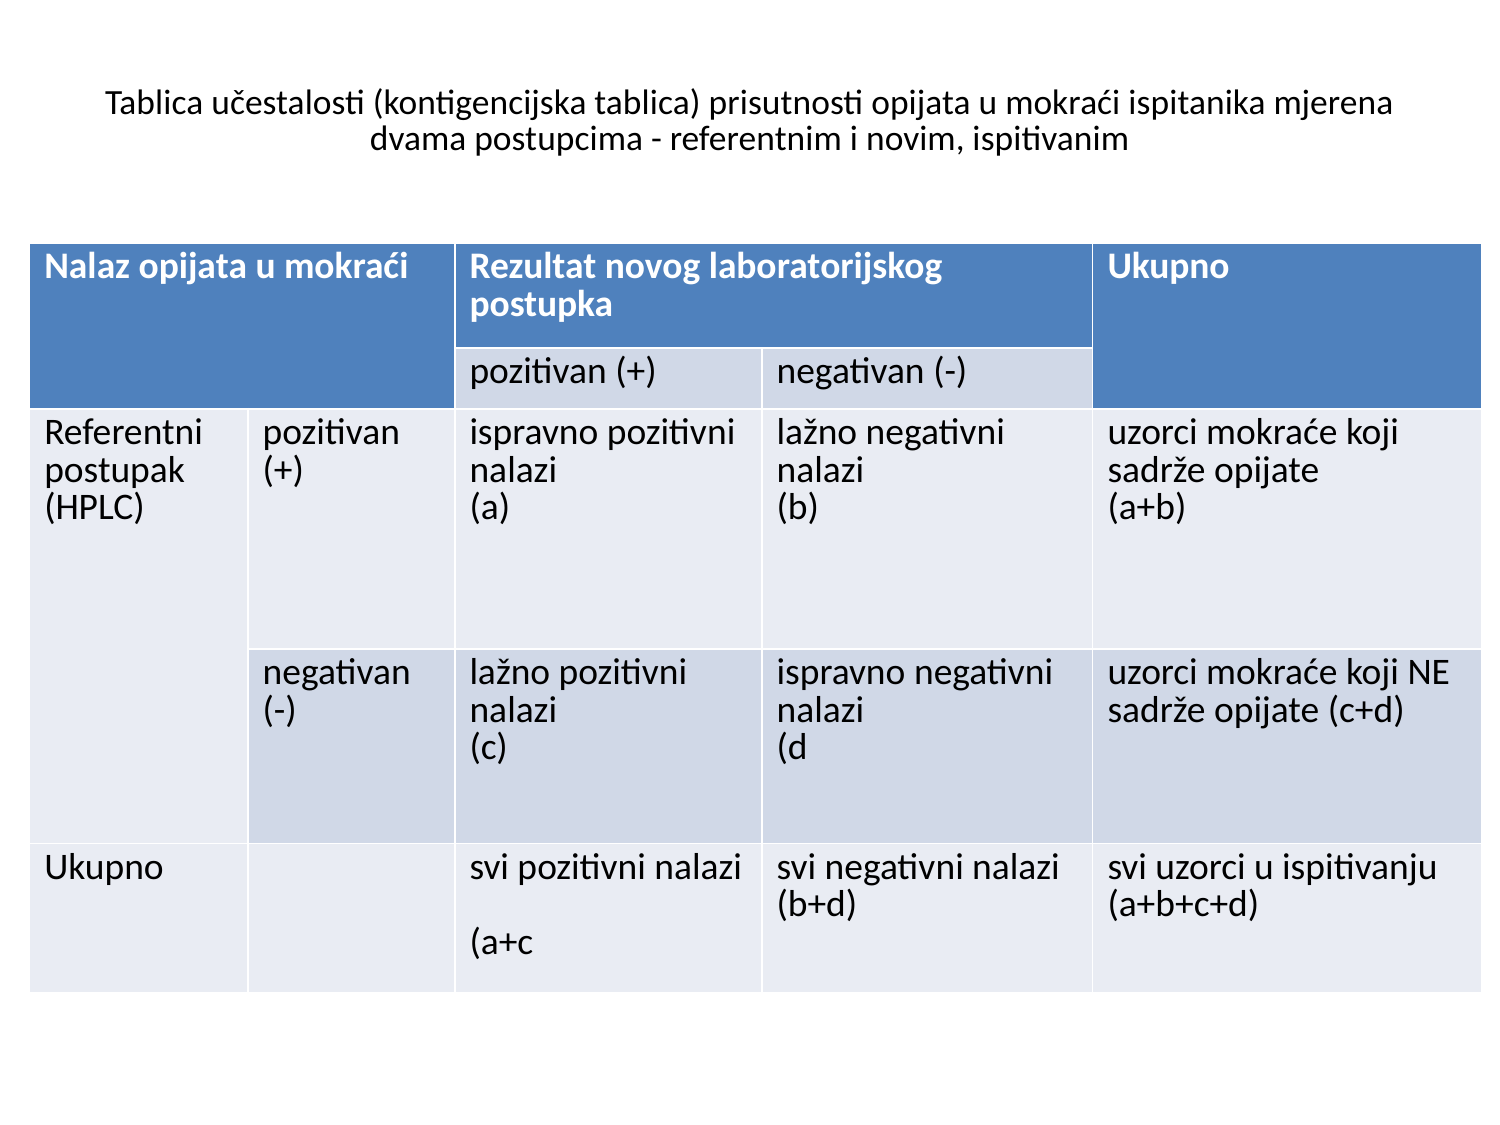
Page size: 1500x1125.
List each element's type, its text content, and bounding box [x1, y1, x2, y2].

table_cell uzorci mokraće koji NE sadrže opijate (c+d) [1093, 650, 1481, 843]
table_header Nalaz opijata u mokraći [30, 244, 454, 408]
table_cell lažno negativni nalazi (b) [763, 410, 1092, 648]
table_cell lažno pozitivni nalazi (c) [456, 650, 761, 843]
table_cell uzorci mokraće koji sadrže opijate (a+b) [1093, 410, 1481, 648]
table_cell ispravno negativni nalazi (d [763, 650, 1092, 843]
table_cell negativan (-) [763, 349, 1092, 408]
table_cell Referentni postupak (HPLC) [30, 410, 247, 843]
title Tablica učestalosti (kontigencijska tablica) prisutnosti opijata u mokraći ispitanika mjerena dvama postupcima - referentnim i novim, ispitivanim [75, 45, 1425, 233]
table_cell ispravno pozitivni nalazi (a) [456, 410, 761, 648]
table_cell svi uzorci u ispitivanju (a+b+c+d) [1093, 844, 1481, 992]
table_cell Ukupno [30, 844, 247, 992]
table_cell pozitivan (+) [249, 410, 454, 648]
table_cell svi negativni nalazi (b+d) [763, 844, 1092, 992]
table_cell svi pozitivni nalazi (a+c [456, 844, 761, 992]
table_cell [249, 844, 454, 992]
table_cell pozitivan (+) [456, 349, 761, 408]
table_header Ukupno [1093, 244, 1481, 408]
table_cell negativan (-) [249, 650, 454, 843]
table_header Rezultat novog laboratorijskog postupka [456, 244, 1092, 347]
